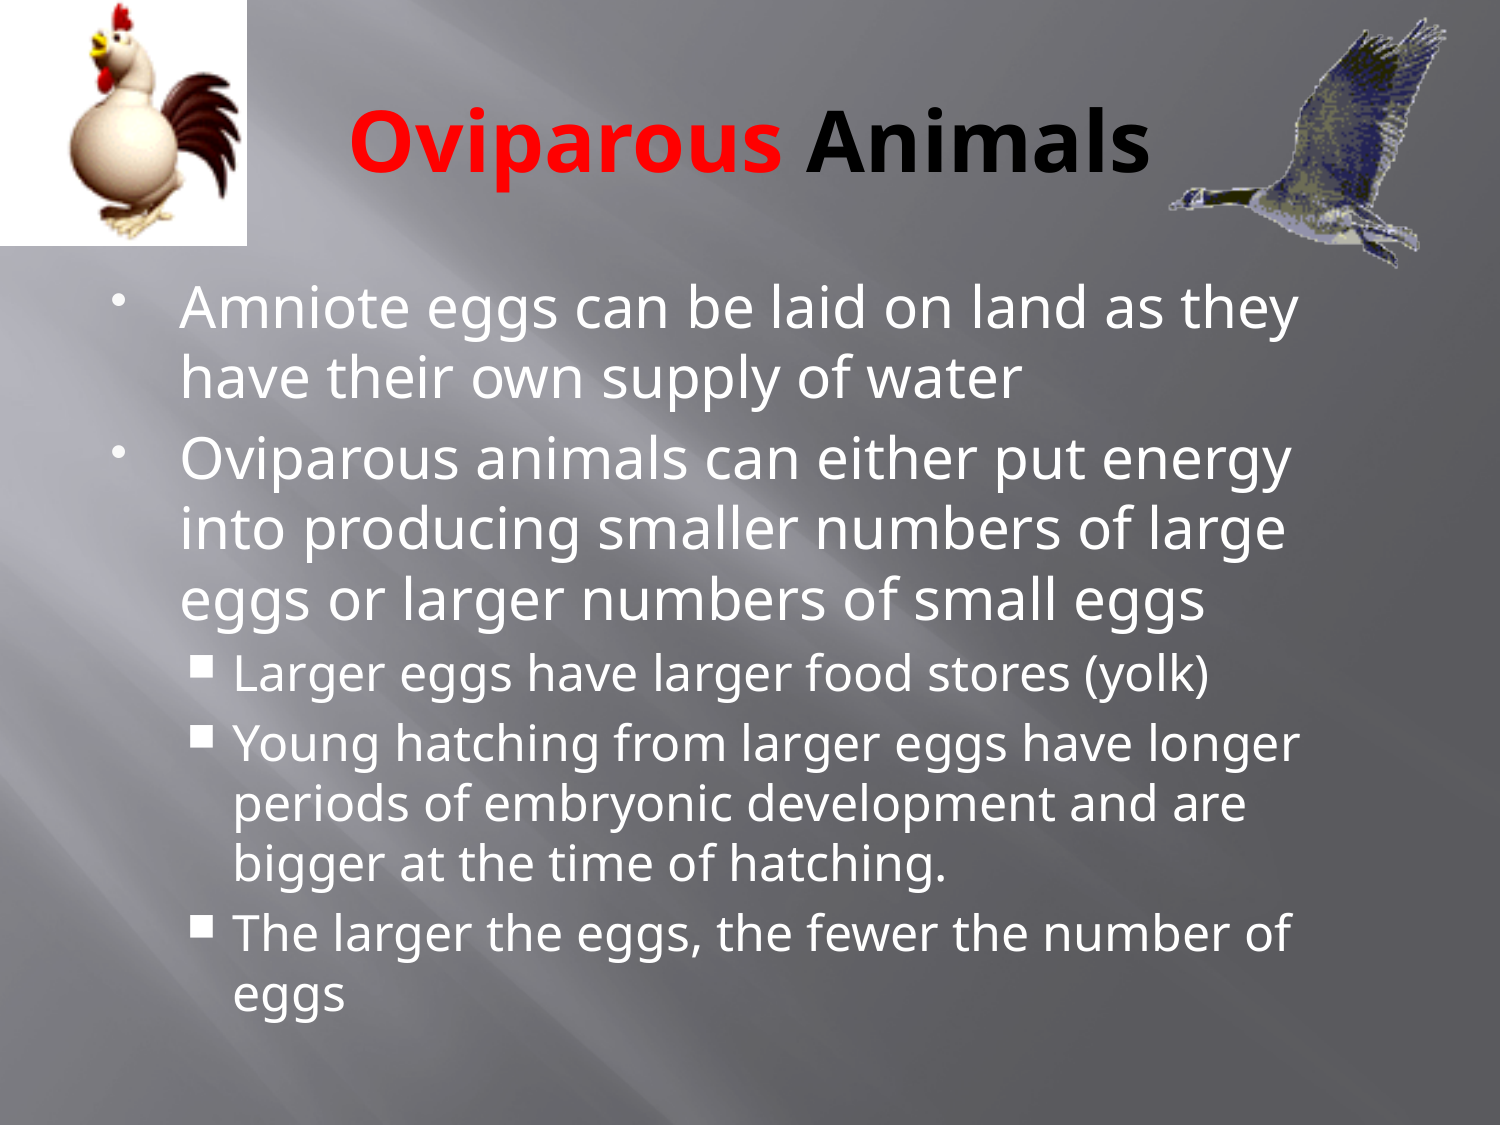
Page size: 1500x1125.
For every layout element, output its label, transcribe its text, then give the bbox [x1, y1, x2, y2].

title Oviparous Animals [288, 45, 1136, 233]
list Amniote eggs can be laid on land as they have their own supply of water Oviparous animals can either put energy into producing smaller numbers of large eggs or larger numbers of small eggs Larger eggs have larger food stores (yolk) Young hatching from larger eggs have longer periods of embryonic development and are bigger at the time of hatching. The larger the eggs, the fewer the number of eggs [74, 262, 1426, 1036]
picture [1136, 0, 1500, 308]
picture [0, 0, 247, 247]
